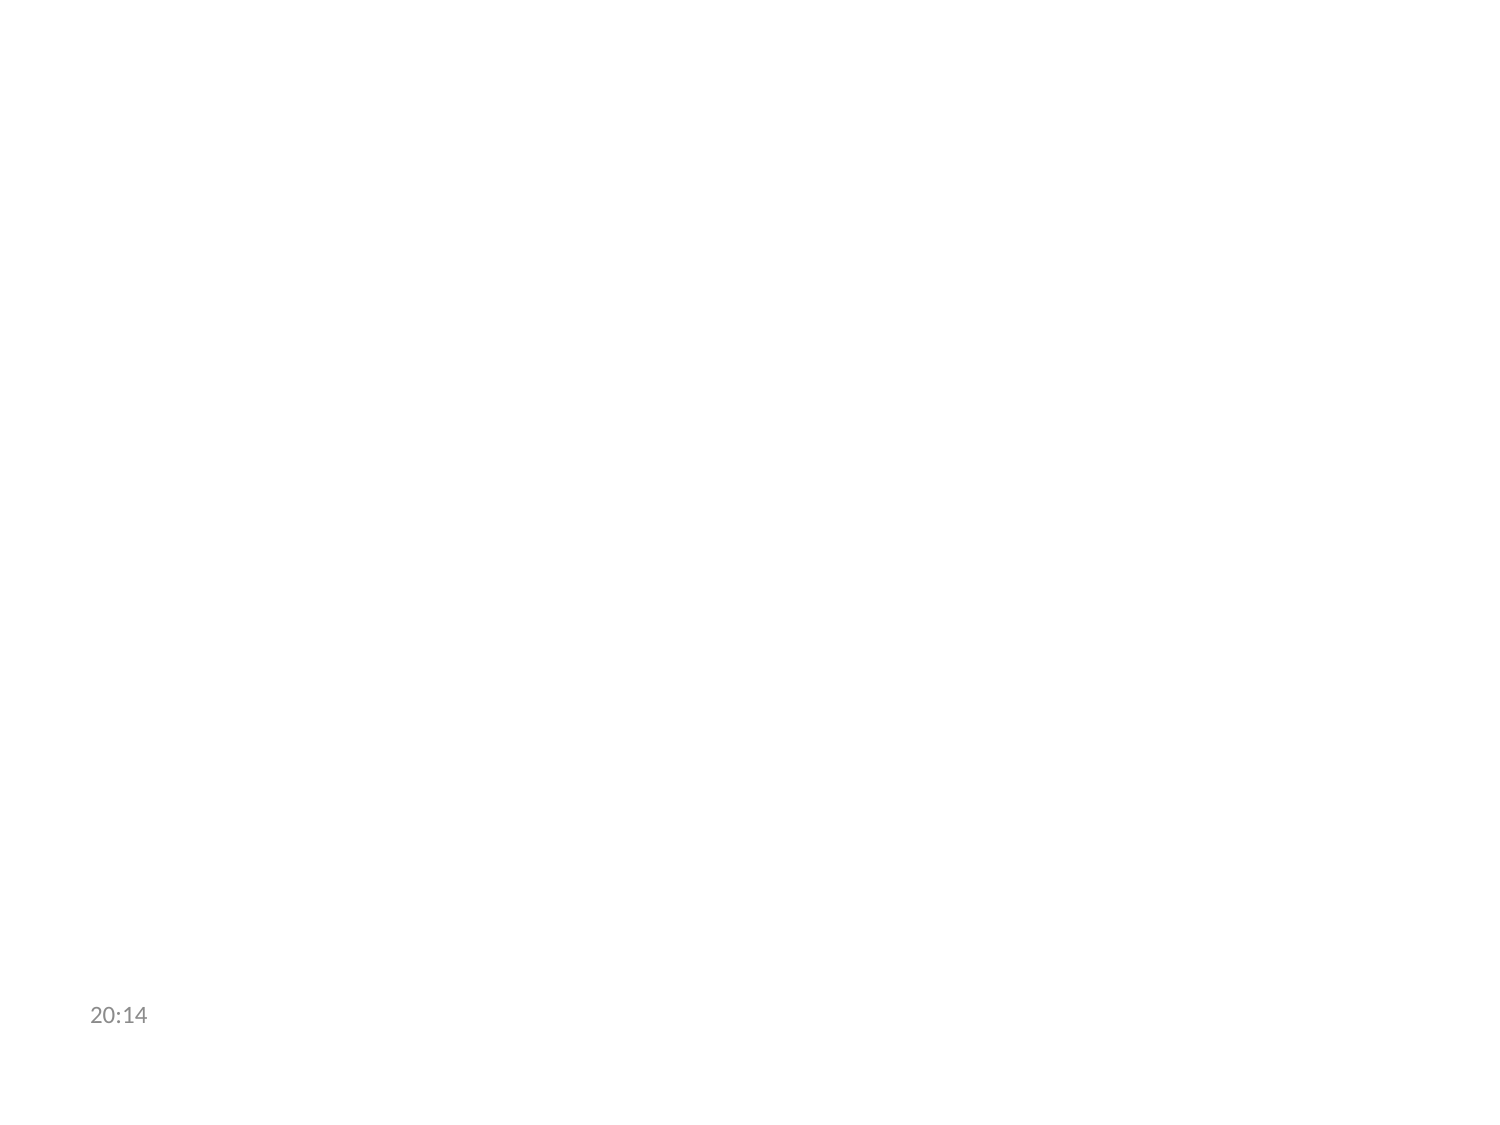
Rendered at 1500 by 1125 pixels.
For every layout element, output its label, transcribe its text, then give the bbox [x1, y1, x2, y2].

text_box 15:35 [75, 983, 425, 1044]
